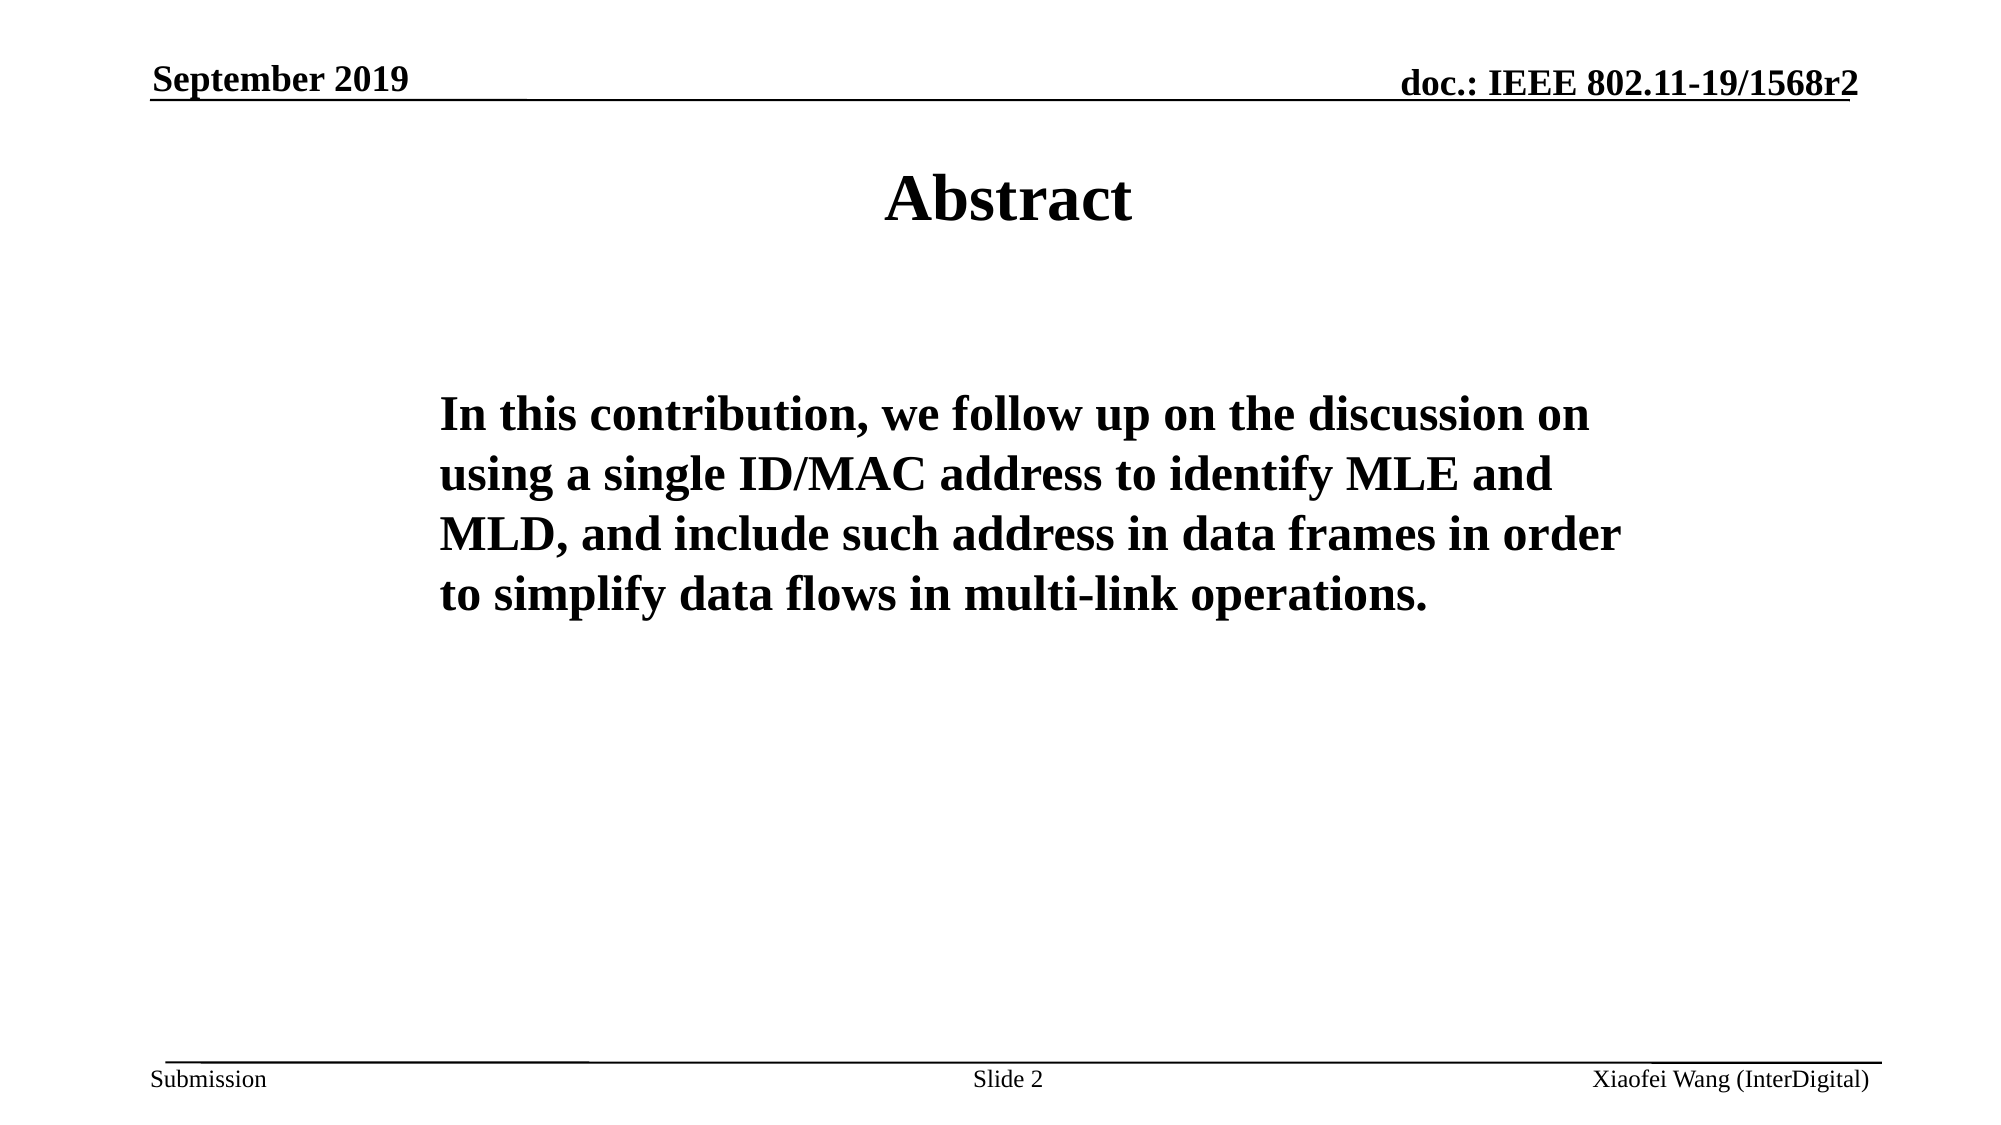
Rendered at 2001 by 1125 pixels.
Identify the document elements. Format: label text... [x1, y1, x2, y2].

text_box Abstract [371, 106, 1647, 282]
text_box In this contribution, we follow up on the discussion on using a single ID/MAC address to identify MLE and MLD, and include such address in data frames in order to simplify data flows in multi-link operations. [368, 373, 1644, 978]
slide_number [152, 54, 563, 100]
footer Xiaofei Wang (InterDigital) [1172, 1061, 1871, 1093]
slide_number Slide 2 [950, 1061, 1067, 1123]
